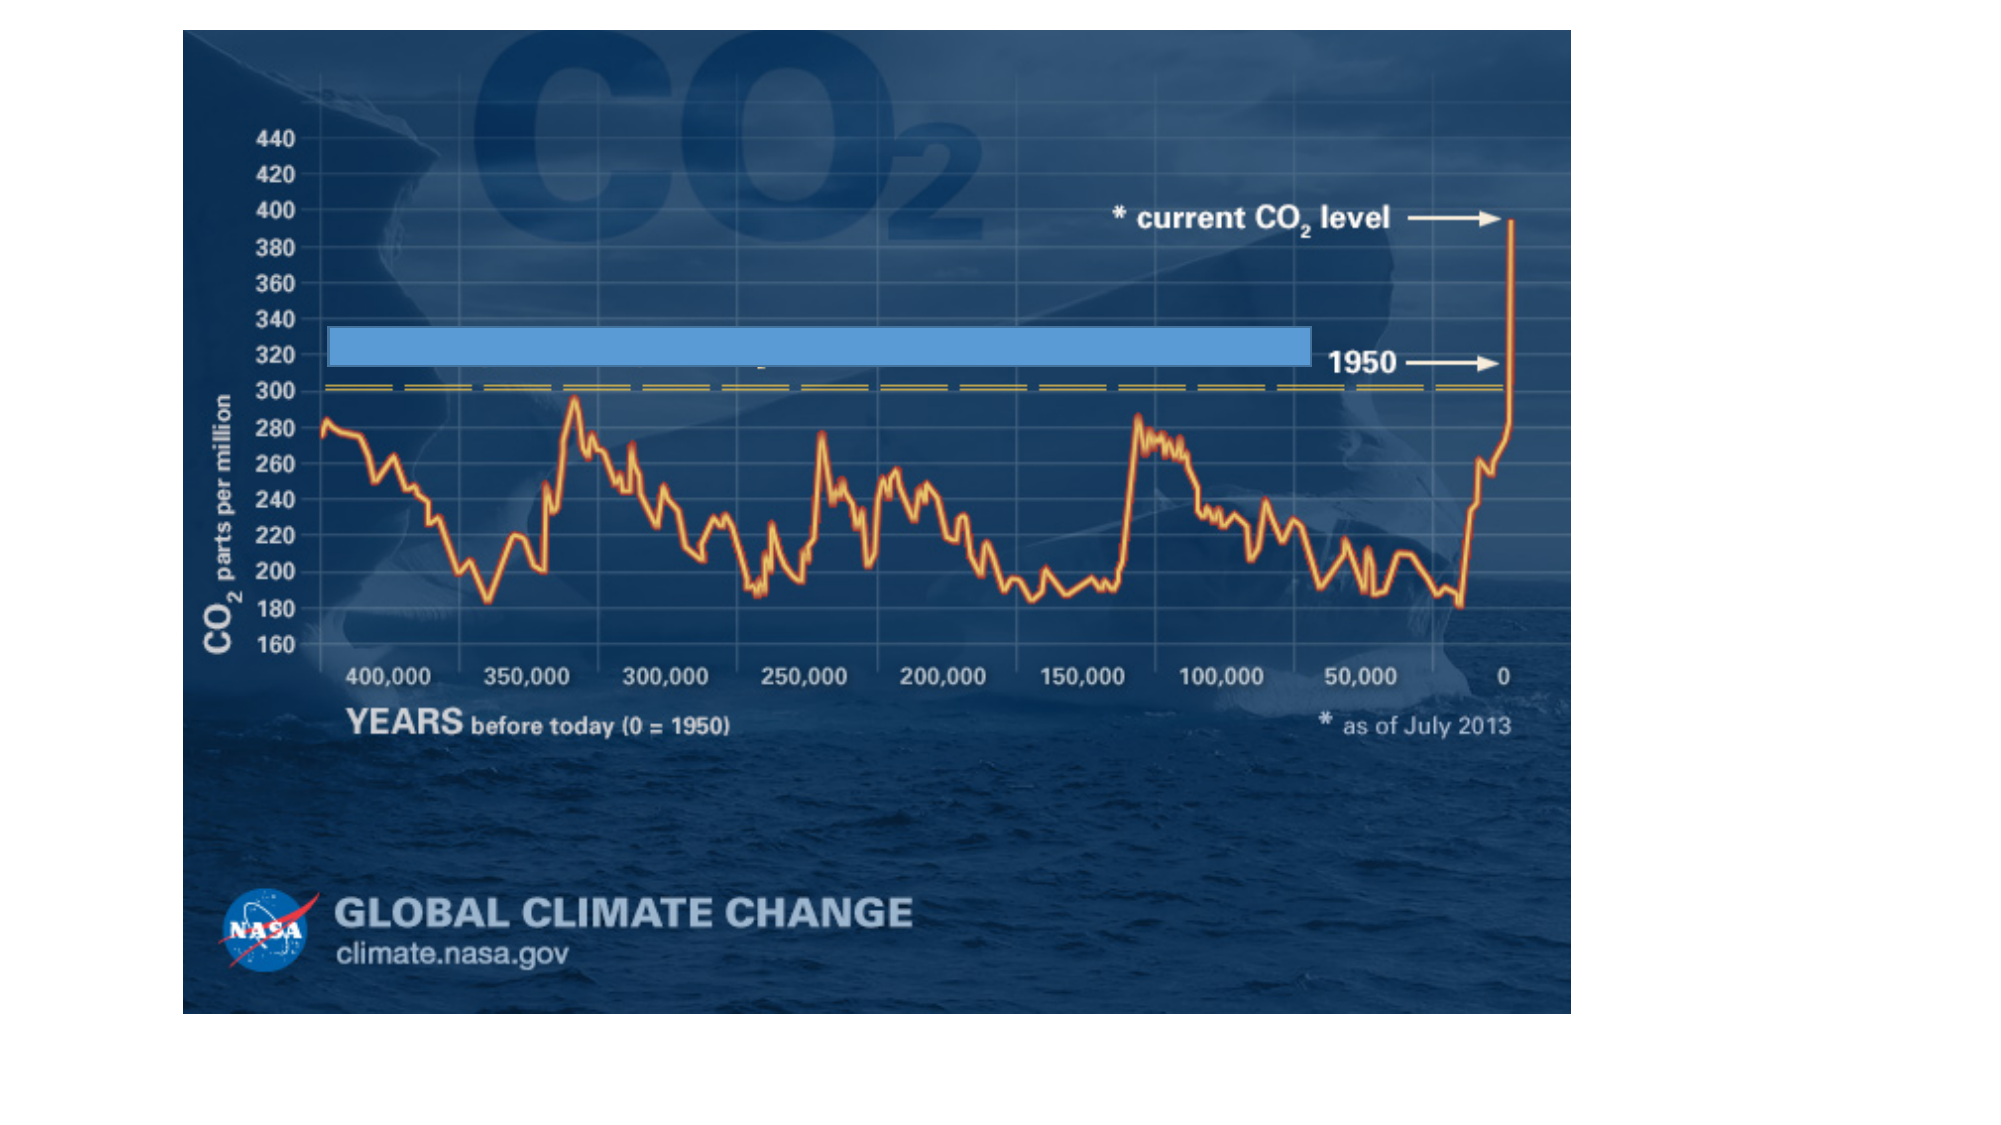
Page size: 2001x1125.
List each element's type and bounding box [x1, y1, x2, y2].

list [182, 30, 1571, 1014]
